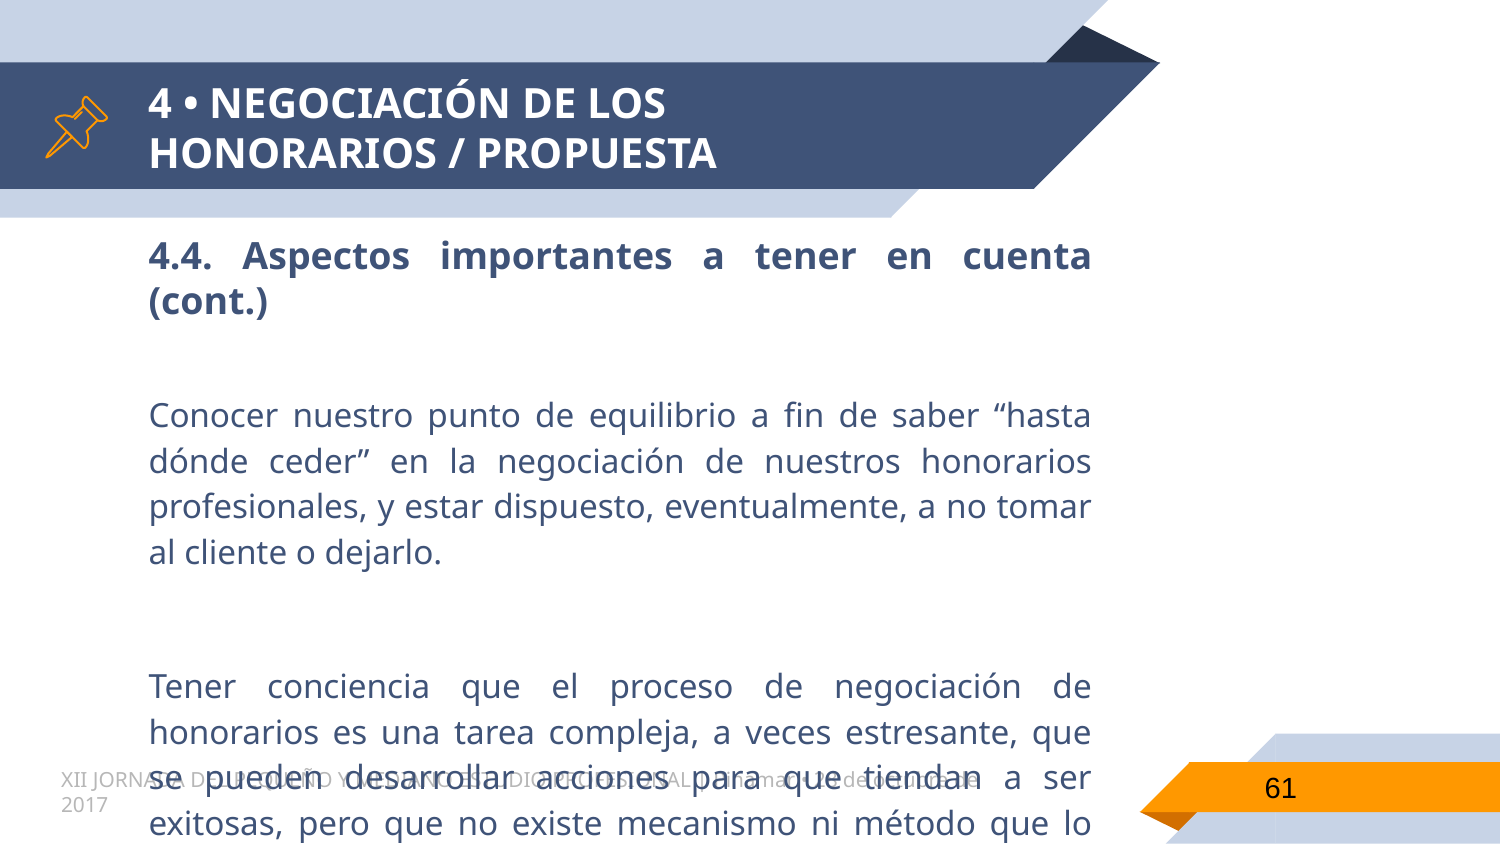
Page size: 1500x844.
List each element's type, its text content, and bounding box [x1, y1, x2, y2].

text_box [46, 96, 108, 158]
slide_number 61 [1249, 760, 1494, 813]
title 4 • NEGOCIACIÓN DE LOS HONORARIOS / PROPUESTA [133, 64, 996, 190]
text_box 4.4. Aspectos importantes a tener en cuenta (cont.) Conocer nuestro punto de equilibrio a fin de saber “hasta dónde ceder” en la negociación de nuestros honorarios profesionales, y estar dispuesto, eventualmente, a no tomar al cliente o dejarlo. Tener conciencia que el proceso de negociación de honorarios es una tarea compleja, a veces estresante, que se pueden desarrollar acciones para que tiendan a ser exitosas, pero que no existe mecanismo ni método que lo garantice realmente. [133, 217, 1109, 791]
